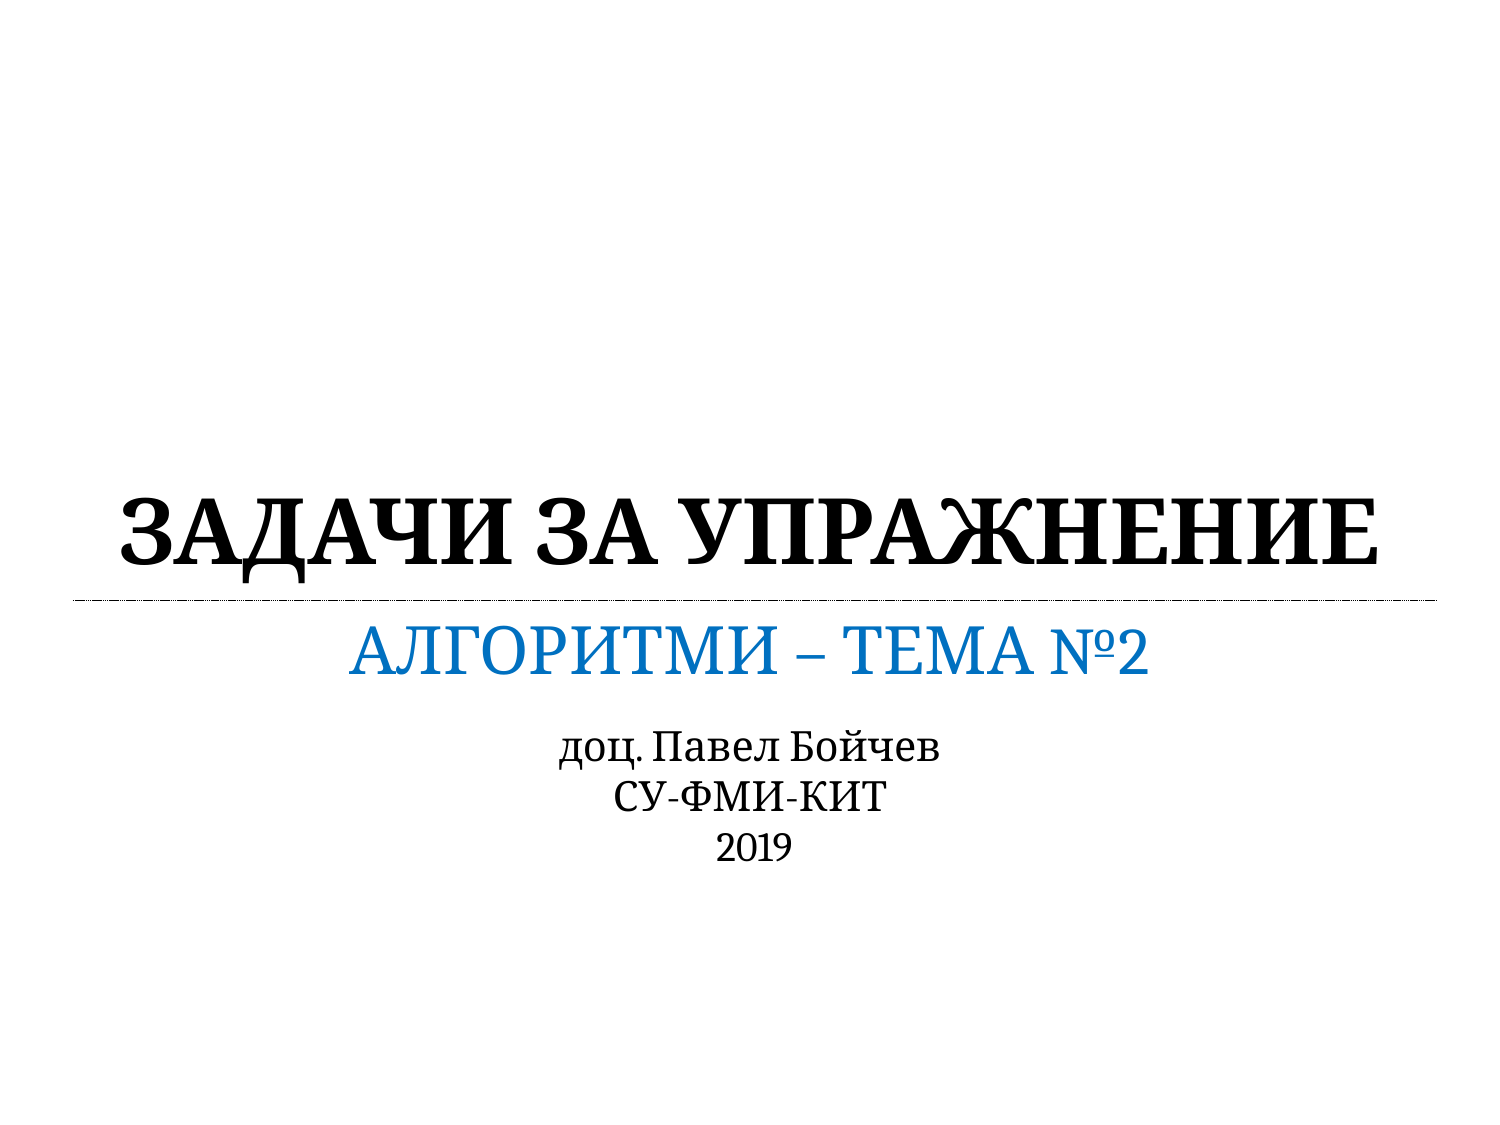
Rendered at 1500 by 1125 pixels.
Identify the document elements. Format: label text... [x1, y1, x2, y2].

subtitle Алгоритми – тема №2 [0, 597, 1500, 716]
title Задачи за упражнение [0, 346, 1500, 594]
